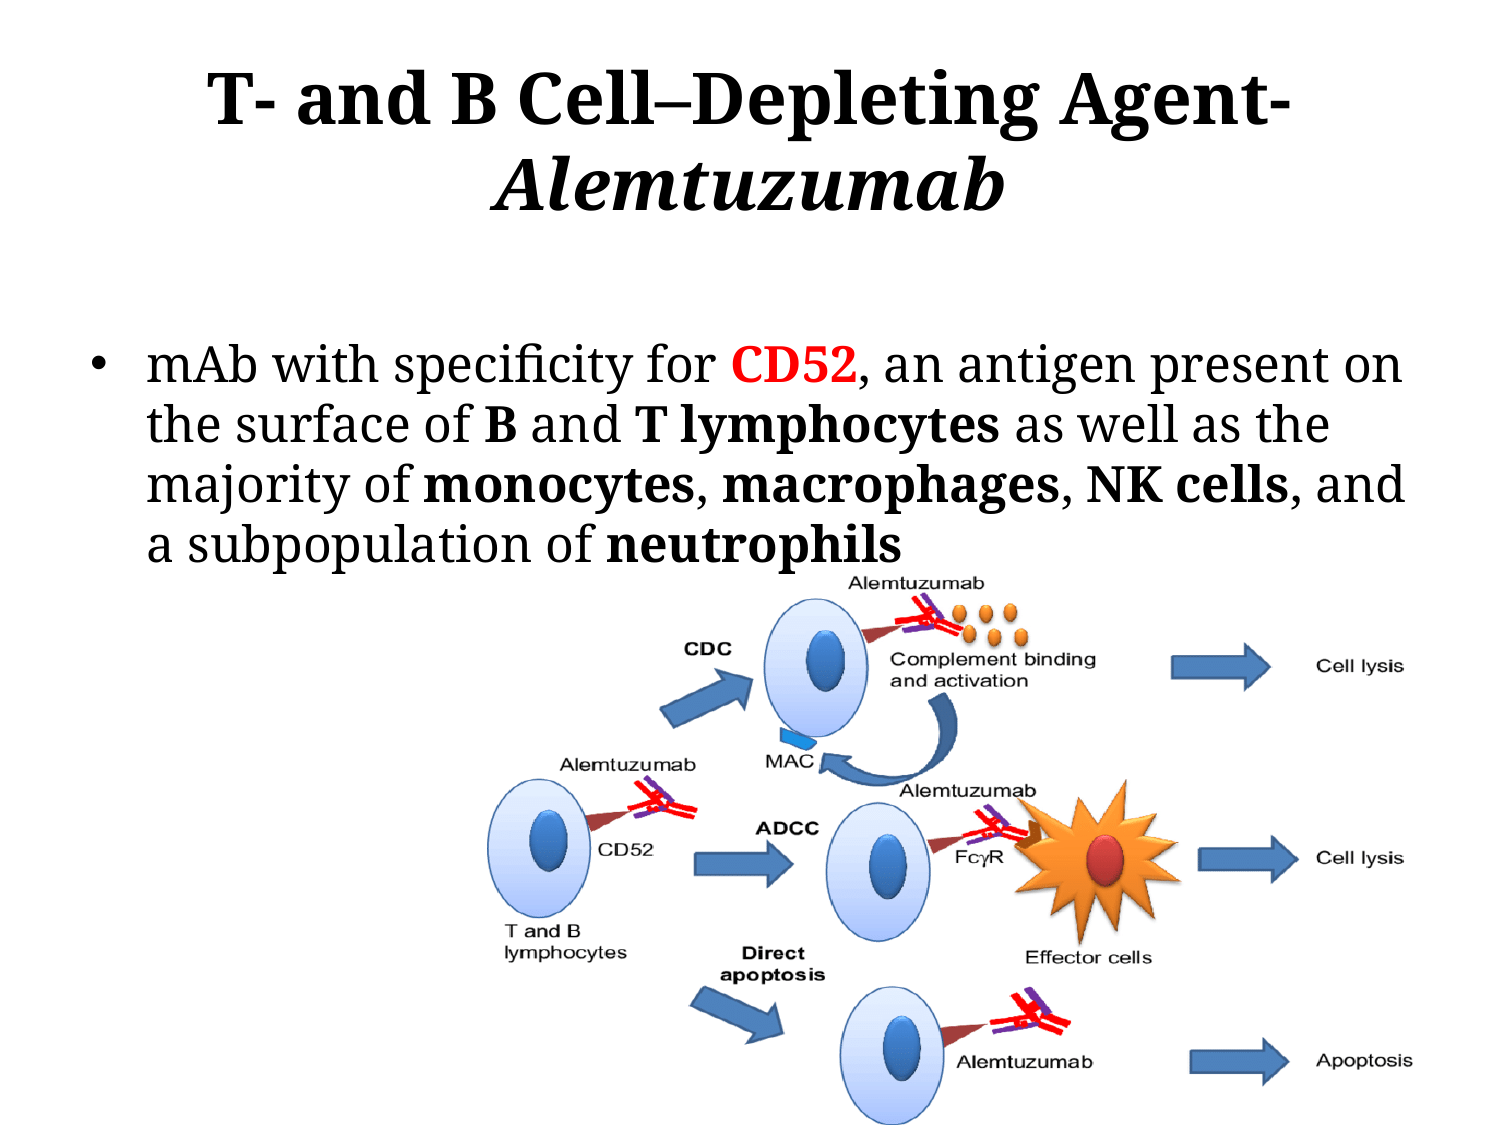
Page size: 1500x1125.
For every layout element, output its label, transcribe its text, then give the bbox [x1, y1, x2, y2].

picture [487, 574, 1415, 1125]
title T- and B Cell–Depleting Agent- Alemtuzumab [75, 45, 1425, 233]
list mAb with specificity for CD52, an antigen present on the surface of B and T lymphocytes as well as the majority of monocytes, macrophages, NK cells, and a subpopulation of neutrophils [75, 324, 1425, 663]
